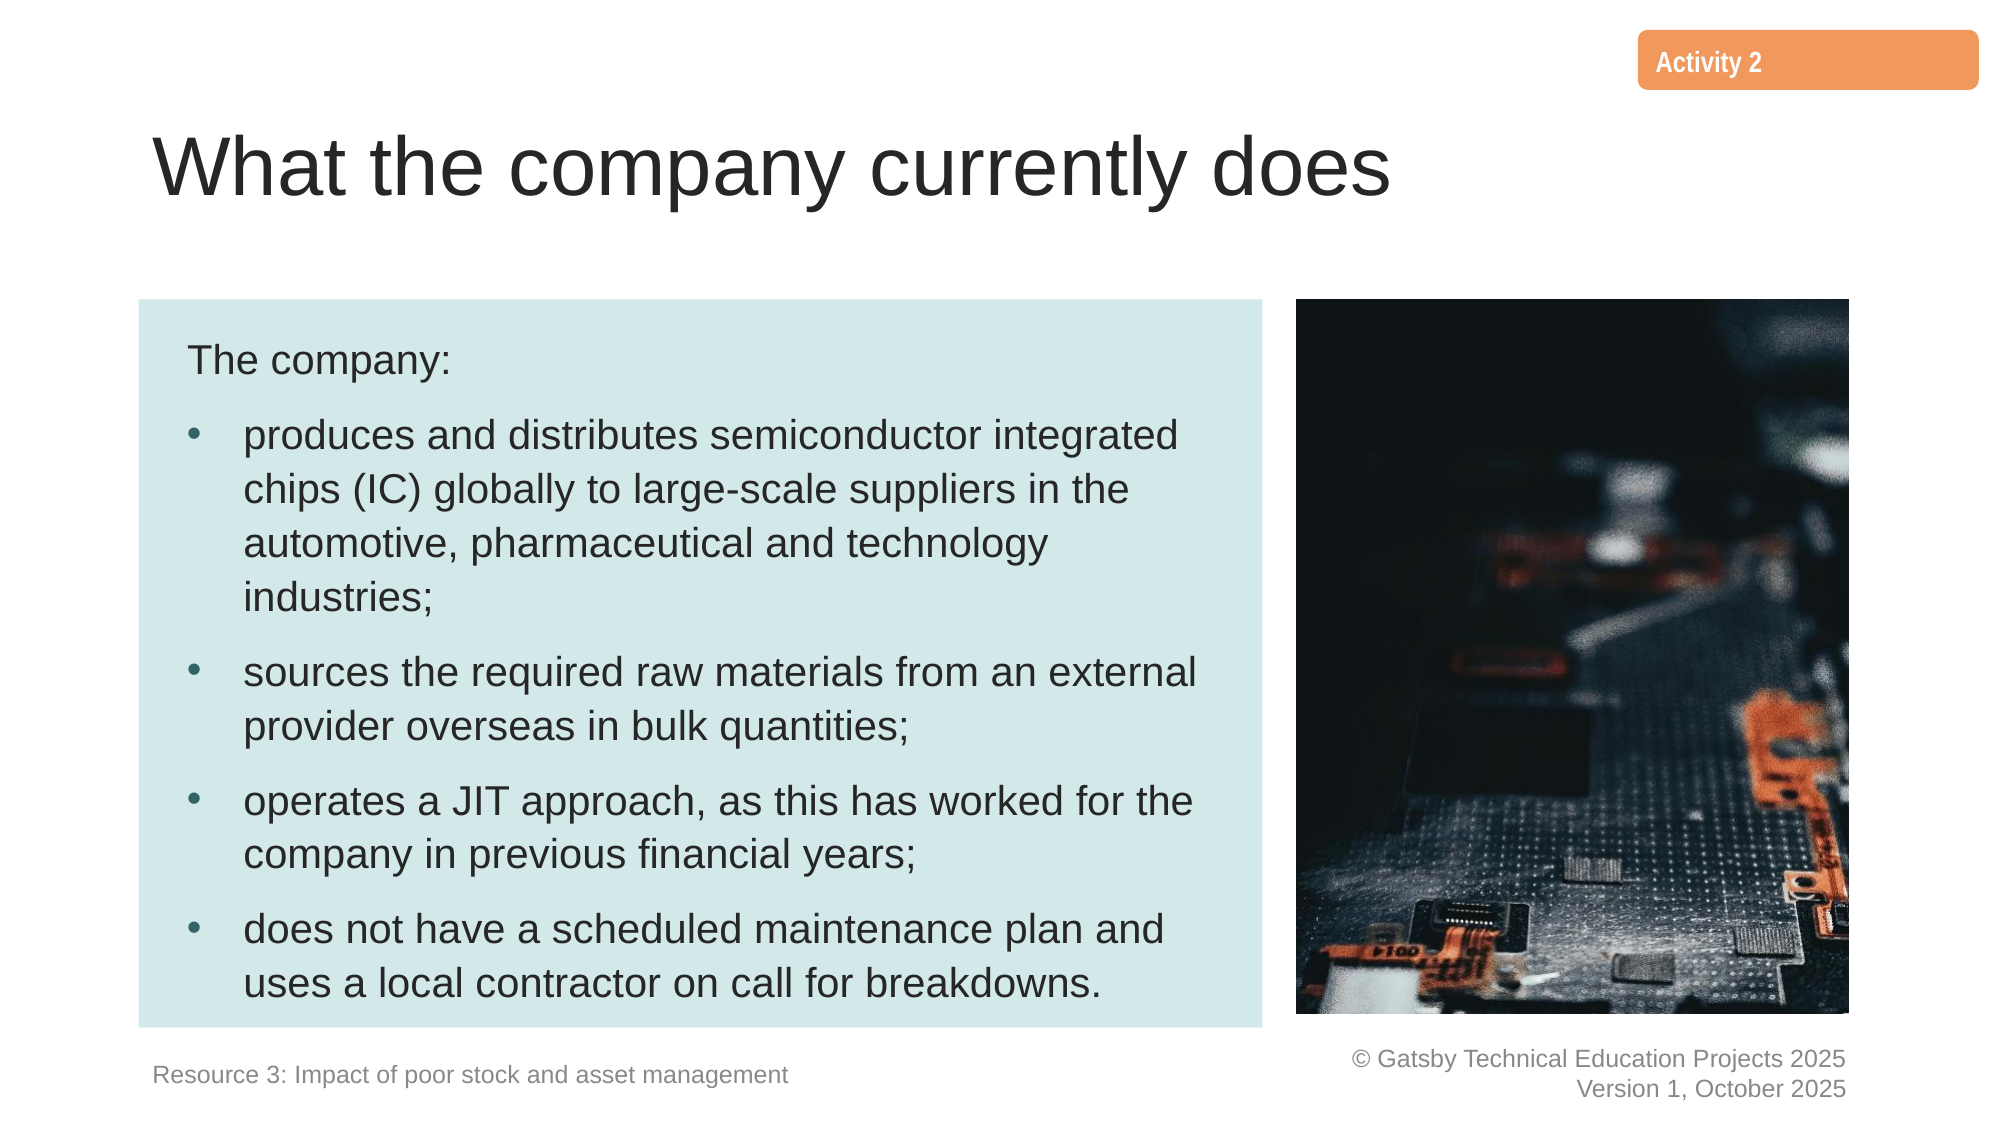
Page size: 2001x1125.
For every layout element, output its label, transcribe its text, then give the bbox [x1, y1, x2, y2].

list Resource 3: Impact of poor stock and asset management [137, 1042, 829, 1103]
text_box Activity 2 [1637, 29, 1979, 90]
list The company: produces and distributes semiconductor integrated chips (IC) globally to large-scale suppliers in the automotive, pharmaceutical and technology industries; sources the required raw materials from an external provider overseas in bulk quantities; operates a JIT approach, as this has worked for the company in previous financial years; does not have a scheduled maintenance plan and uses a local contractor on call for breakdowns. [138, 299, 1263, 1028]
title What the company currently does [137, 59, 1863, 278]
picture [1296, 299, 1849, 1014]
